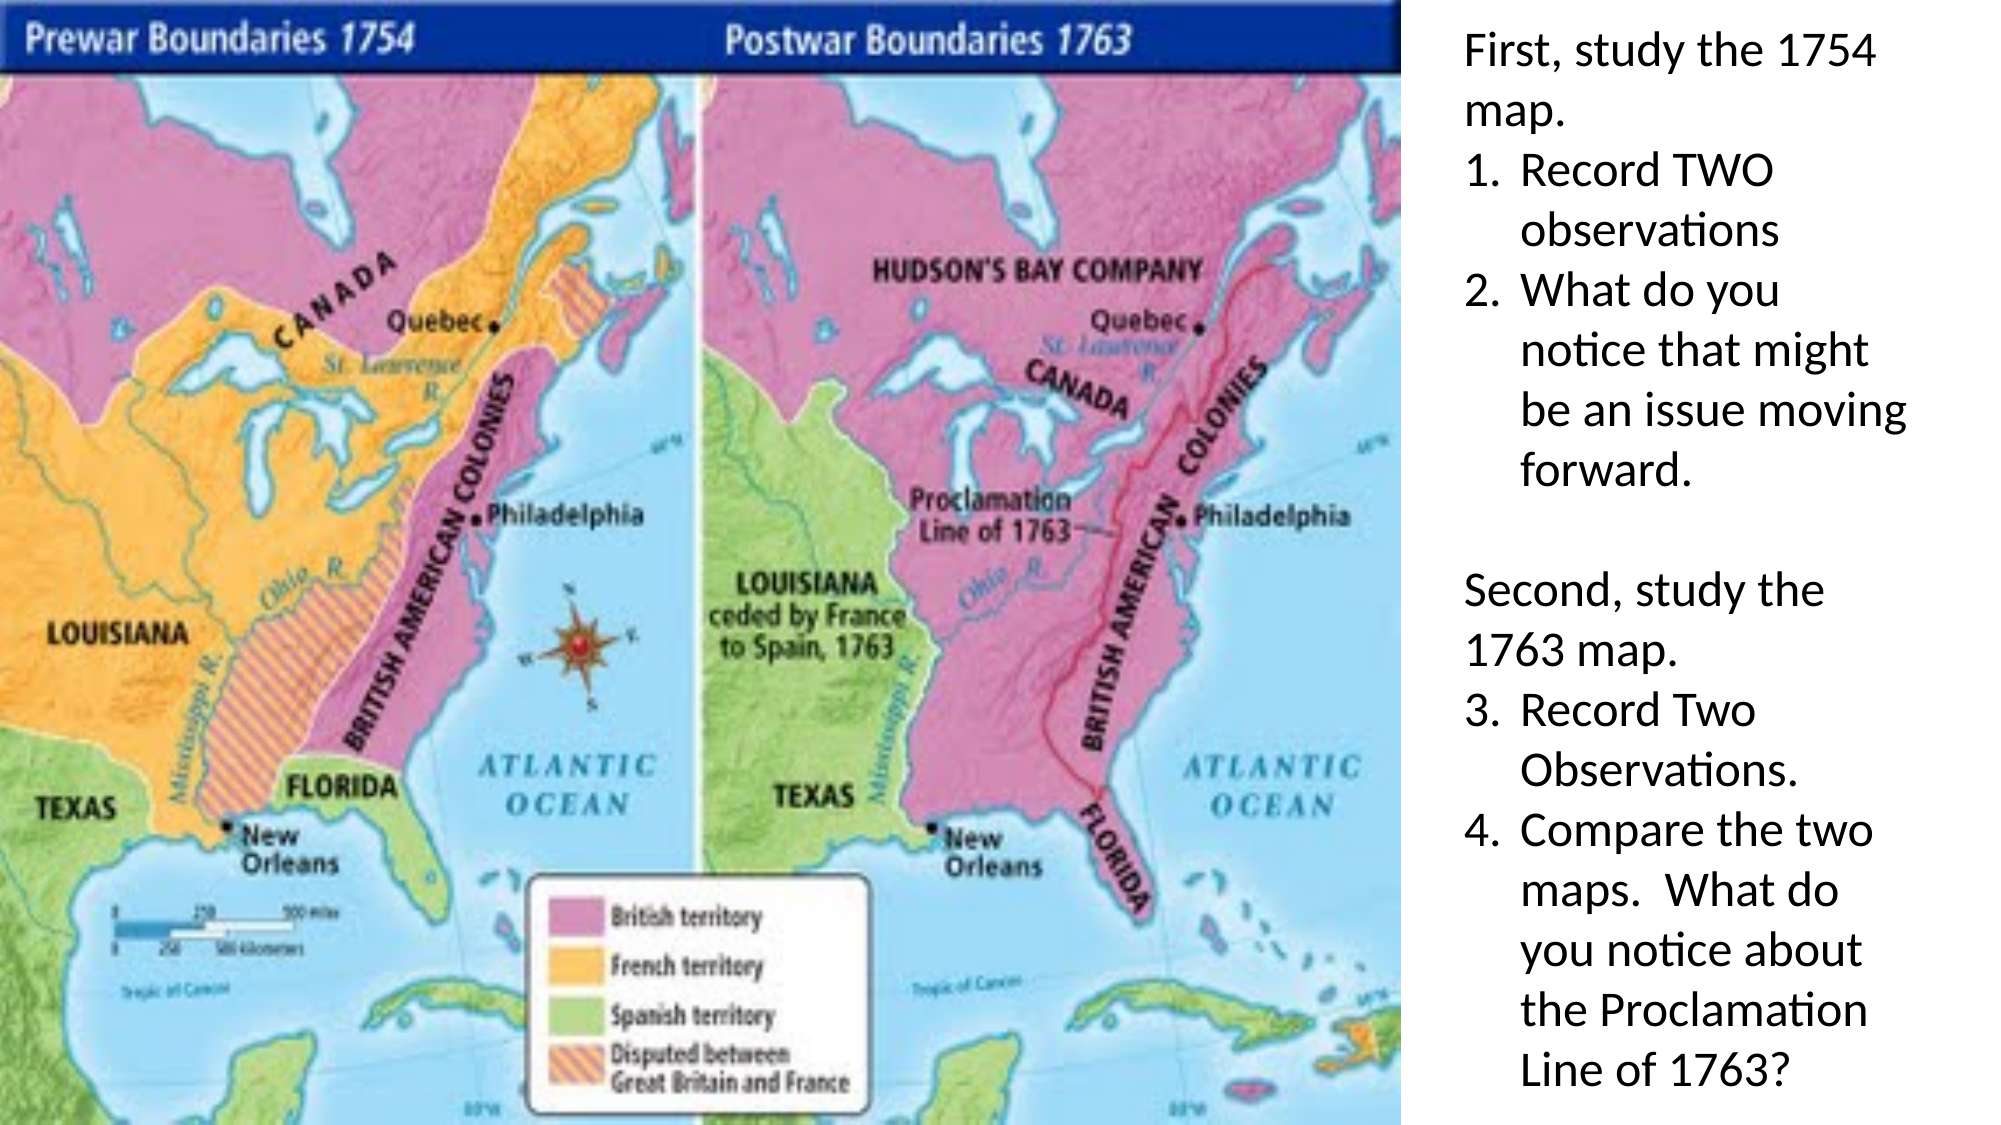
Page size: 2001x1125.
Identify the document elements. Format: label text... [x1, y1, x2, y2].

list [0, 0, 1401, 1125]
text_box First, study the 1754 map. Record TWO observations What do you notice that might be an issue moving forward. Second, study the 1763 map. Record Two Observations. Compare the two maps. What do you notice about the Proclamation Line of 1763? [1449, 9, 1923, 1105]
